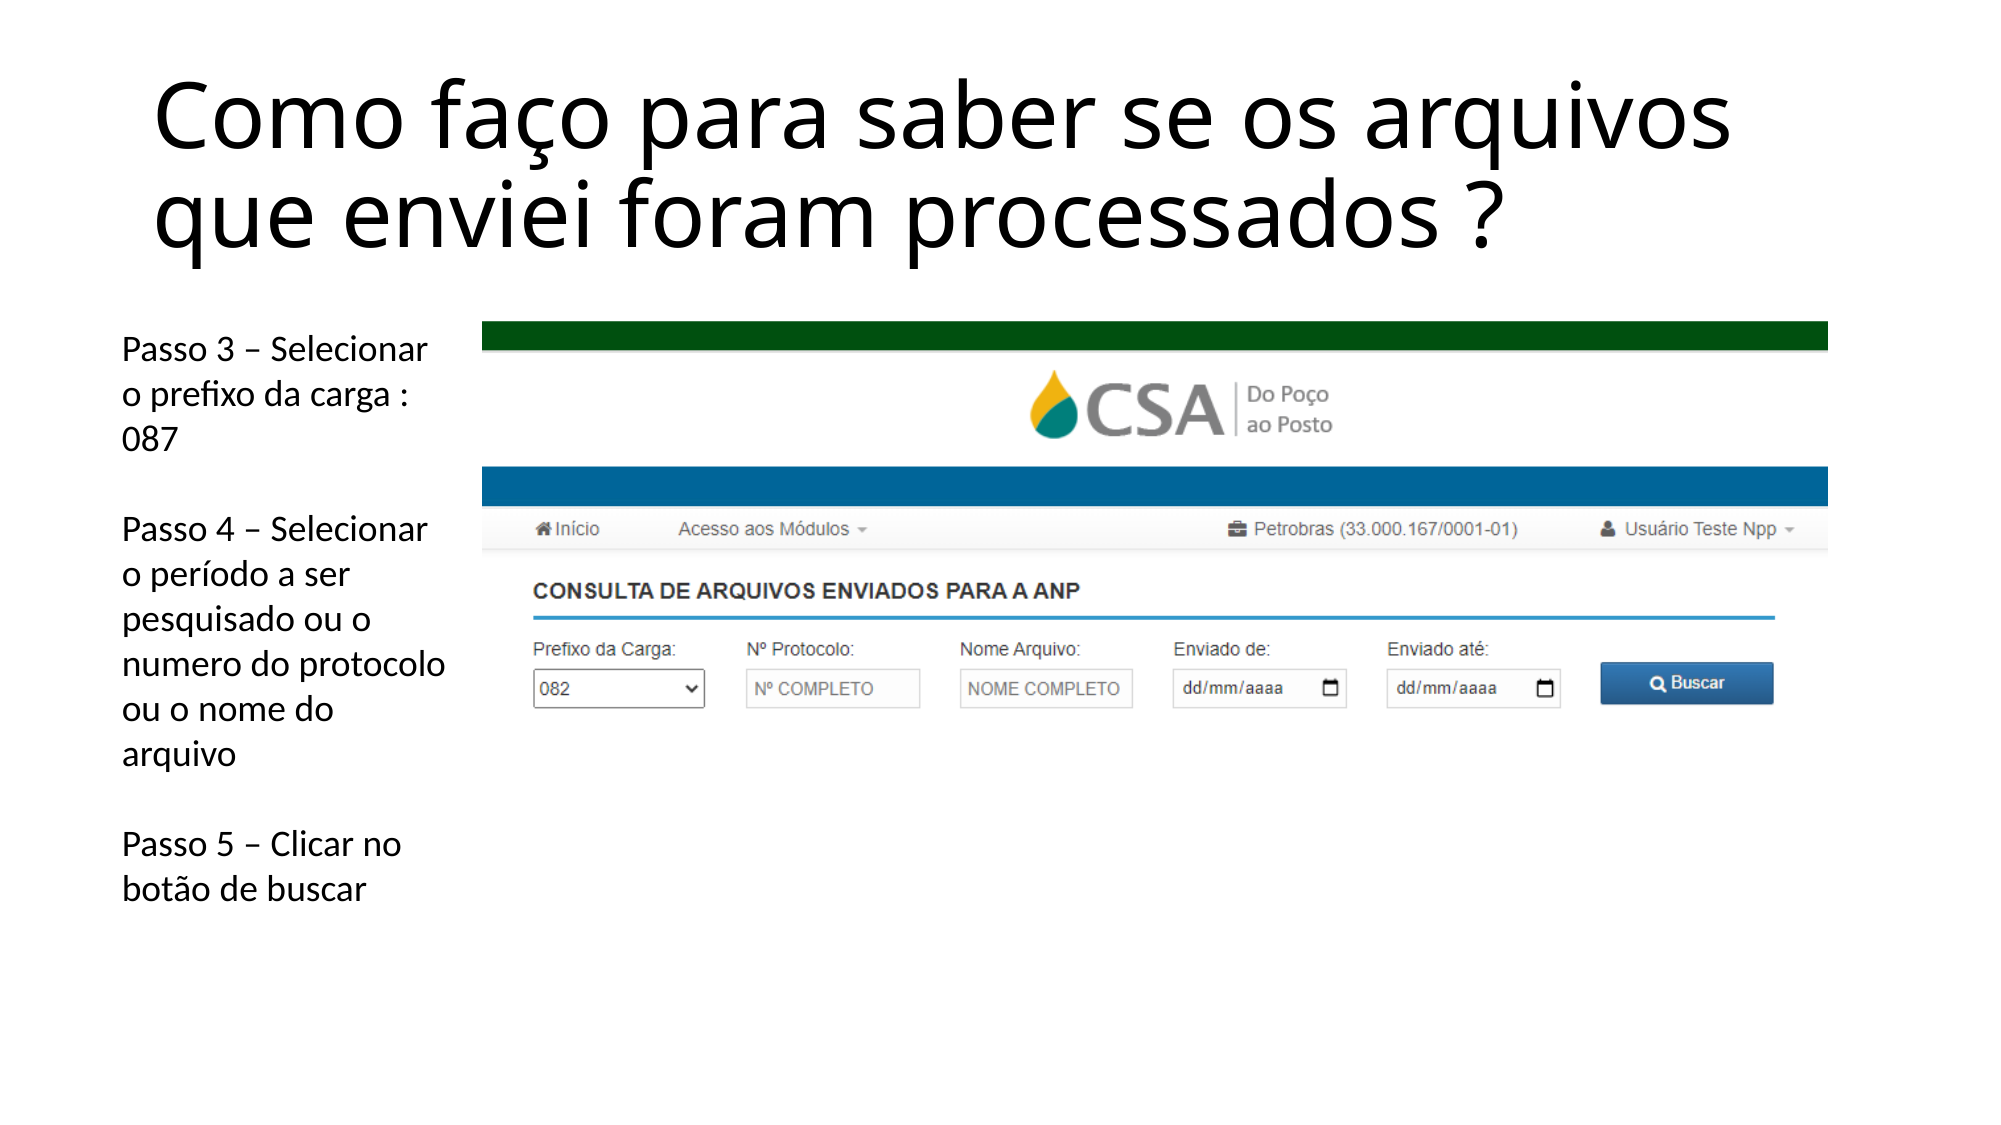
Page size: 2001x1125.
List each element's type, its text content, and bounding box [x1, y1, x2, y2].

title Como faço para saber se os arquivos que enviei foram processados ? [137, 59, 1863, 278]
text_box Passo 3 – Selecionar o prefixo da carga : 087 Passo 4 – Selecionar o período a ser pesquisado ou o numero do protocolo ou o nome do arquivo Passo 5 – Clicar no botão de buscar [107, 316, 470, 917]
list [482, 320, 1828, 805]
